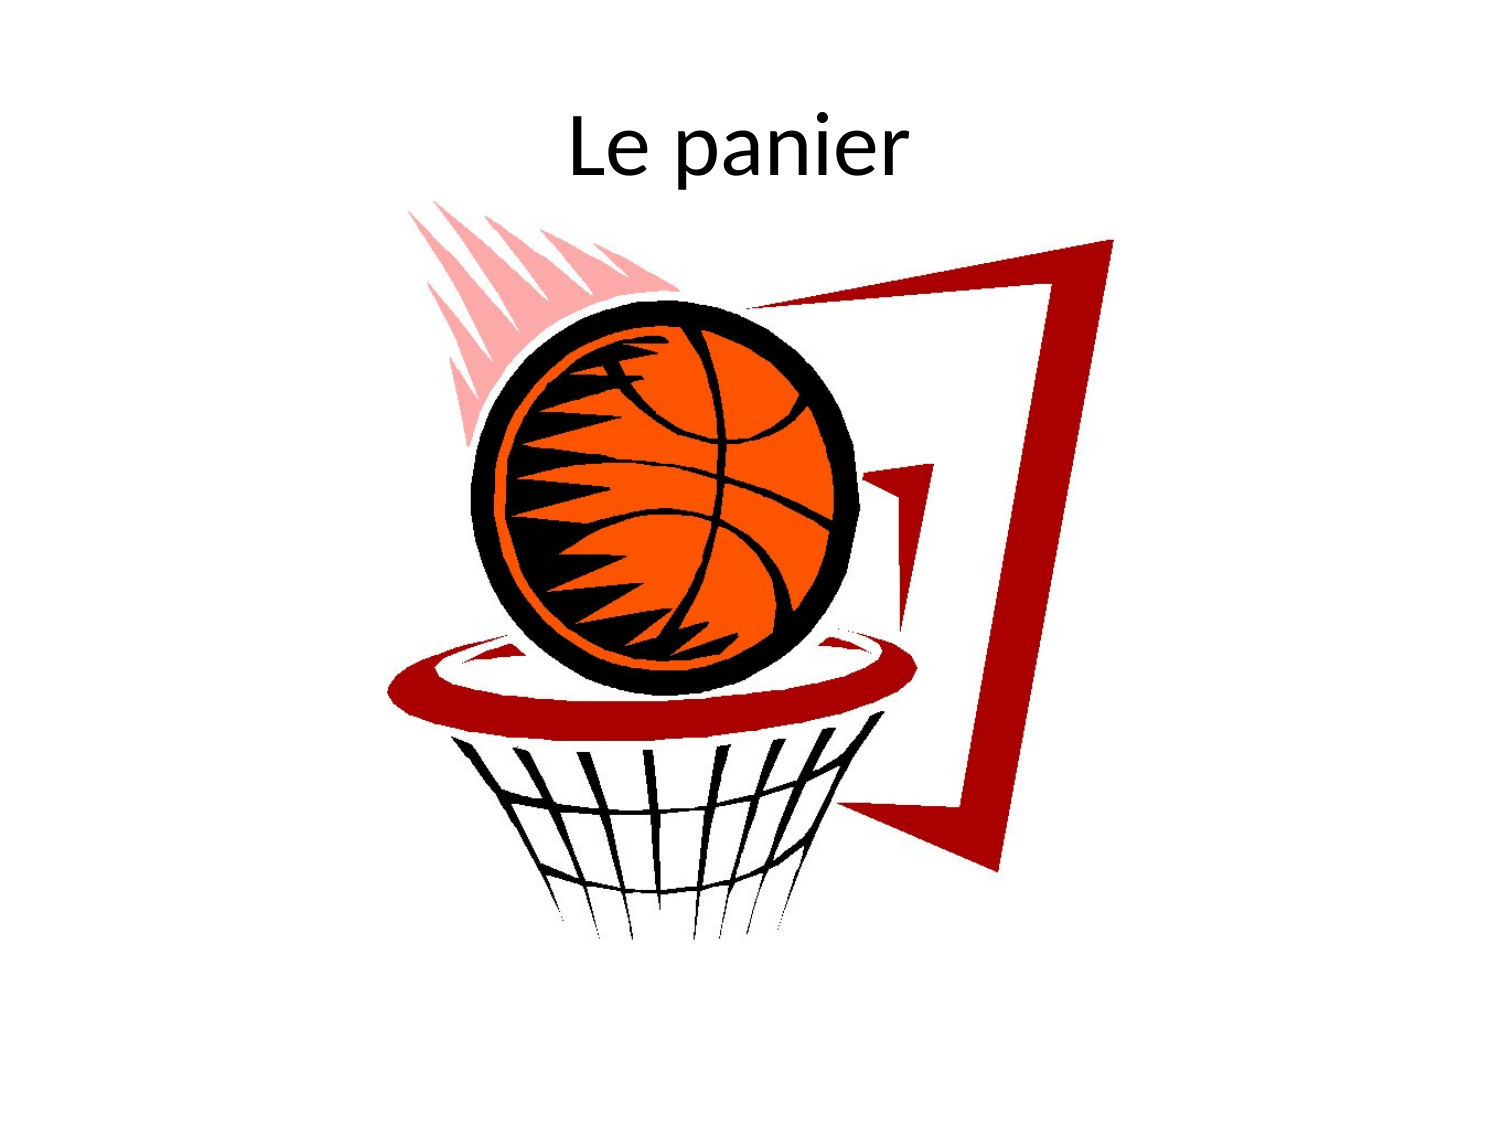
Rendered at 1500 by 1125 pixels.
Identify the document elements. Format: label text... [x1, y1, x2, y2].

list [387, 199, 1115, 943]
title Le panier [75, 45, 1425, 233]
